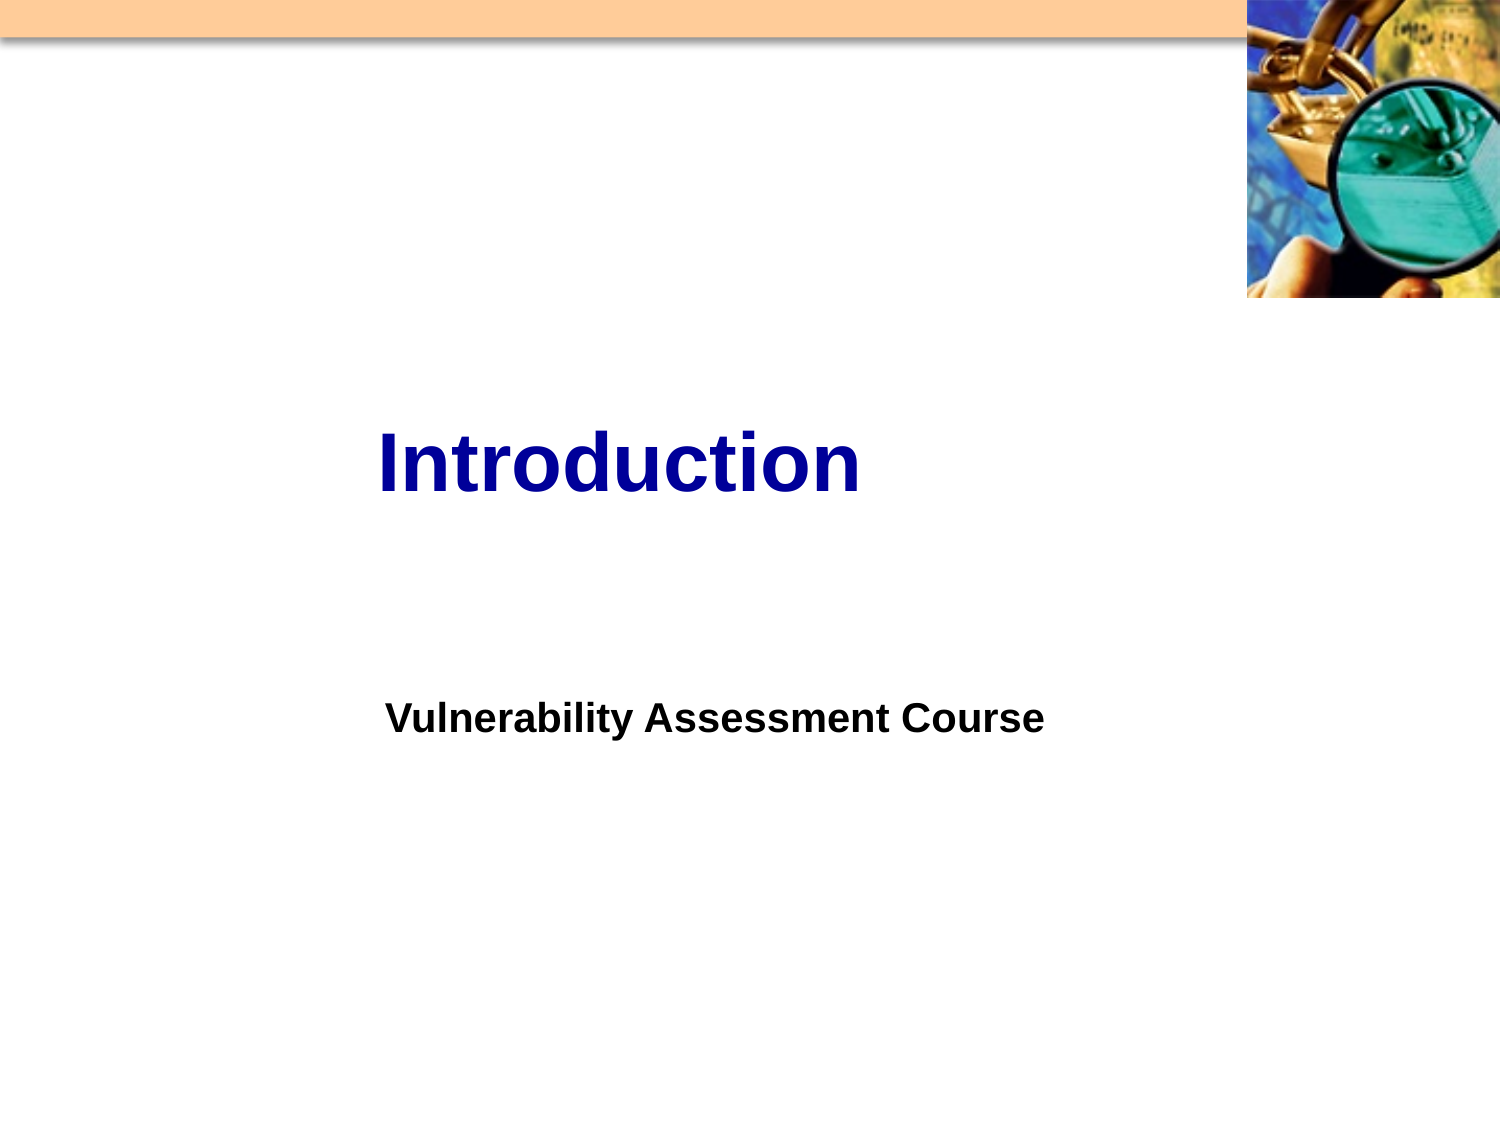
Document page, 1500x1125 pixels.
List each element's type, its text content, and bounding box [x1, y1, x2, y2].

picture [1247, 0, 1500, 298]
title Introduction [362, 375, 1425, 563]
subtitle Vulnerability Assessment Course [369, 686, 1126, 813]
